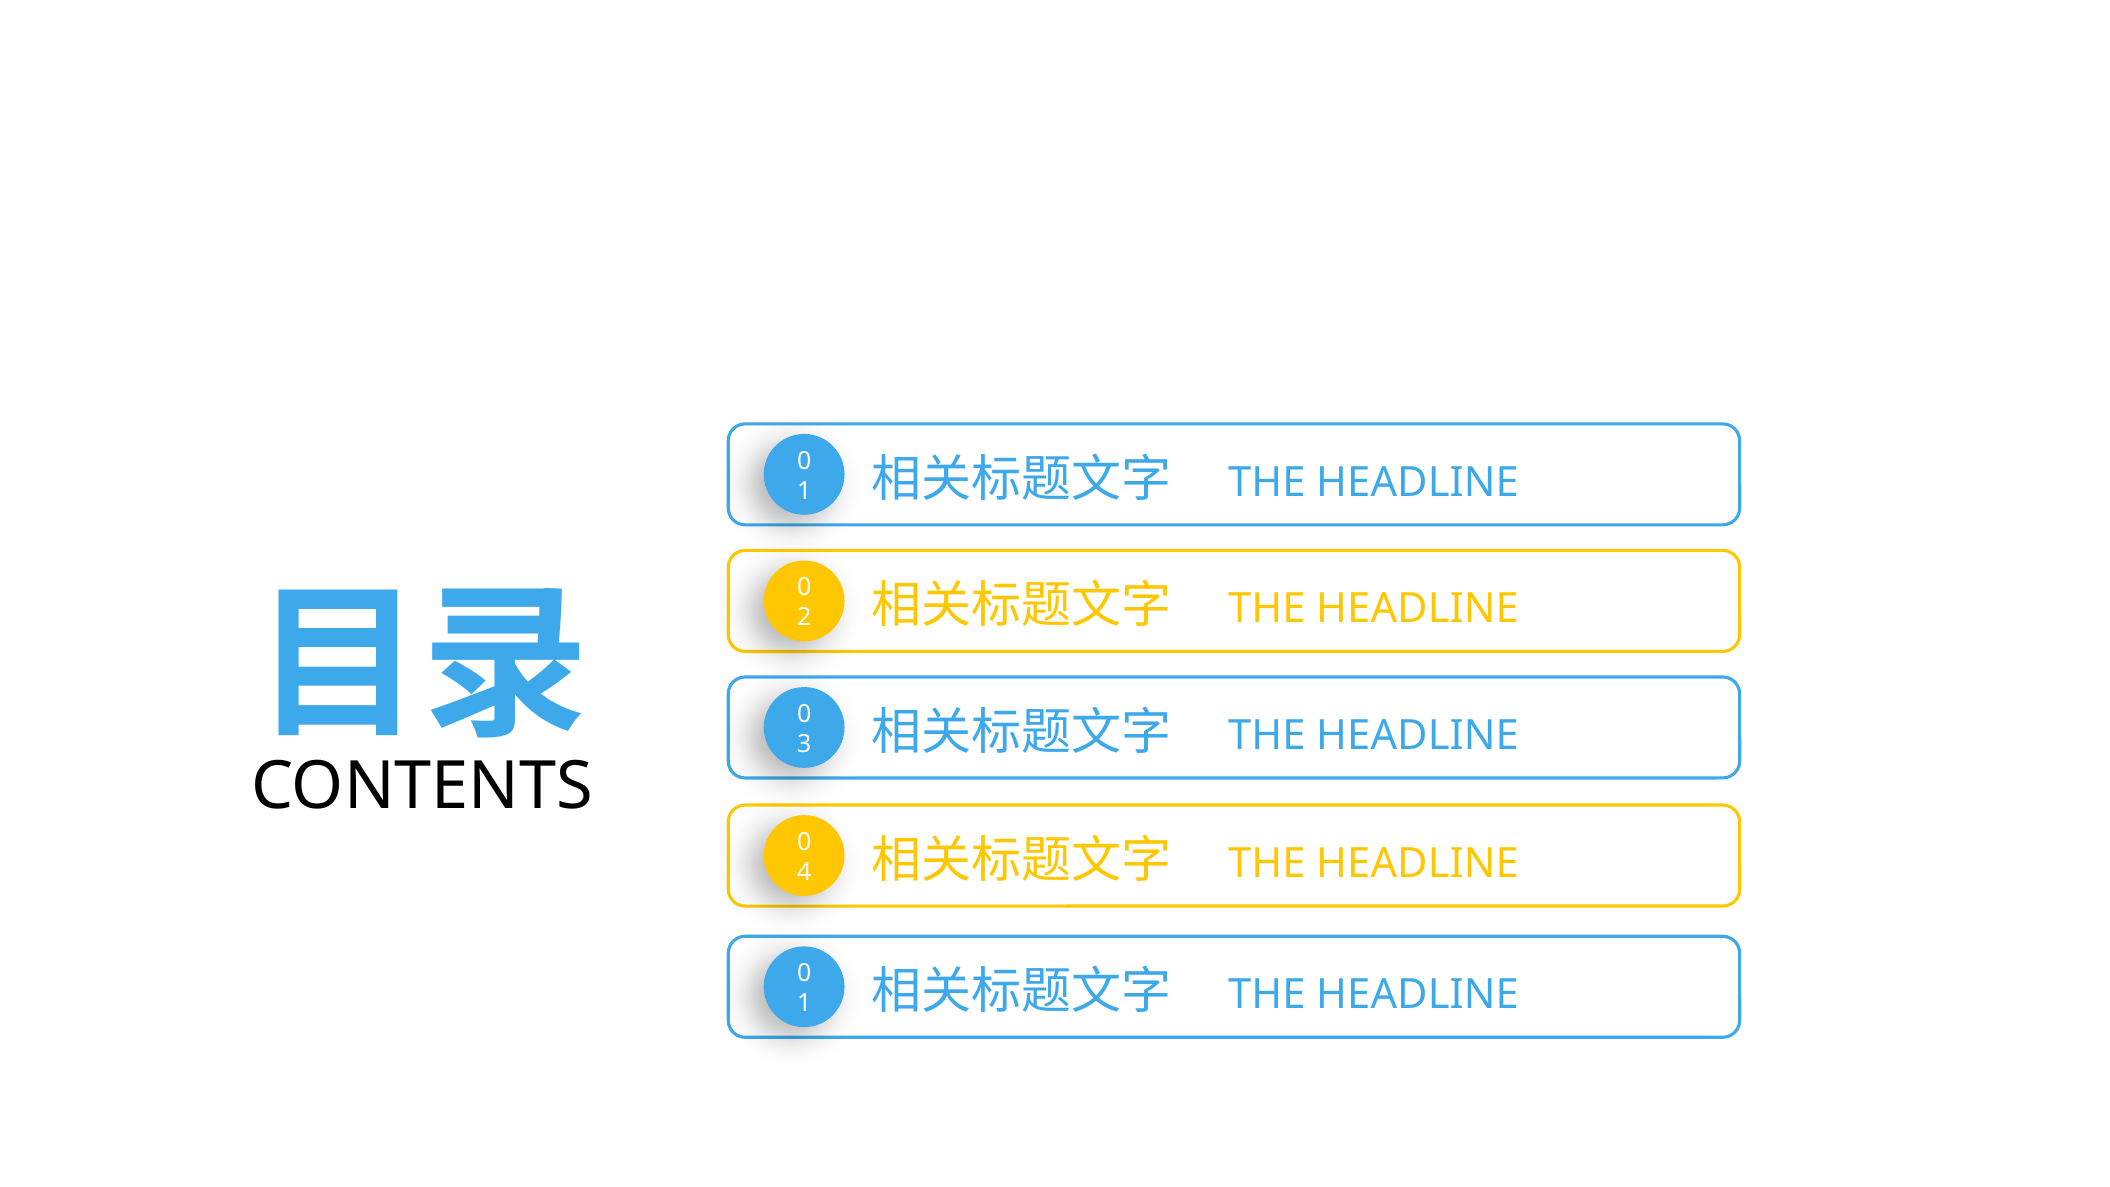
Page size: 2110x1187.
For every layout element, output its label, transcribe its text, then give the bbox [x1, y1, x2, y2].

text_box 02 [762, 559, 846, 643]
text_box 04 [762, 814, 846, 898]
text_box 相关标题文字 THE HEADLINE [856, 692, 1534, 767]
text_box contents [217, 718, 628, 830]
text_box [727, 422, 1741, 526]
text_box 01 [762, 945, 846, 1029]
text_box 相关标题文字 THE HEADLINE [856, 565, 1534, 641]
text_box [727, 675, 1741, 780]
text_box 目录 [235, 548, 609, 718]
text_box 相关标题文字 THE HEADLINE [856, 951, 1534, 1027]
text_box 03 [762, 686, 846, 769]
text_box 相关标题文字 THE HEADLINE [856, 439, 1534, 514]
text_box [727, 804, 1741, 908]
text_box [727, 935, 1741, 1039]
text_box 相关标题文字 THE HEADLINE [856, 820, 1534, 895]
text_box 01 [762, 432, 846, 516]
text_box [727, 549, 1741, 653]
